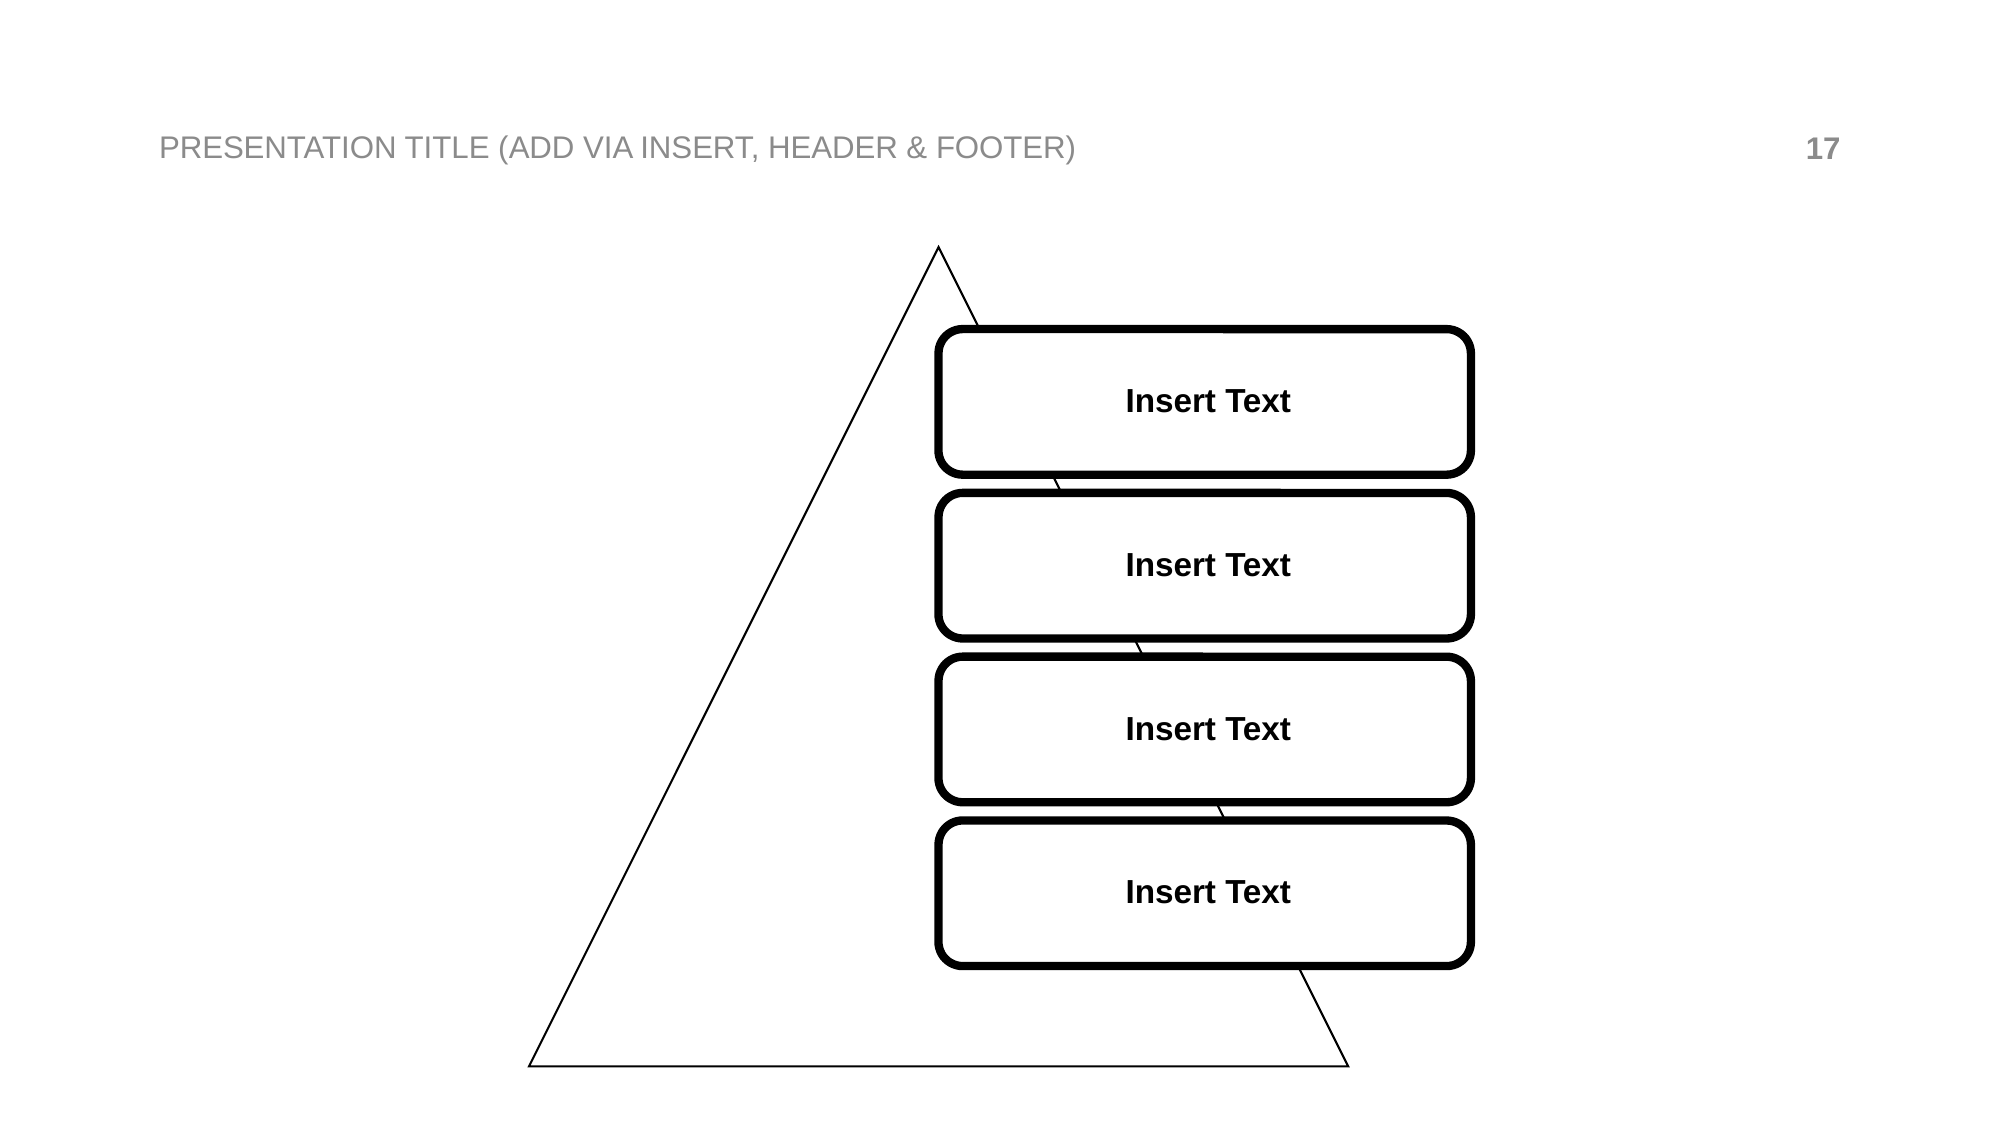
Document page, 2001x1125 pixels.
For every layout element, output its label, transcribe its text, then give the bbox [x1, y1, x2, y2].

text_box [333, 247, 1667, 1067]
slide_number 17 [1611, 128, 1841, 167]
footer PRESENTATION TITLE (ADD VIA INSERT, HEADER & FOOTER) [159, 127, 1337, 165]
